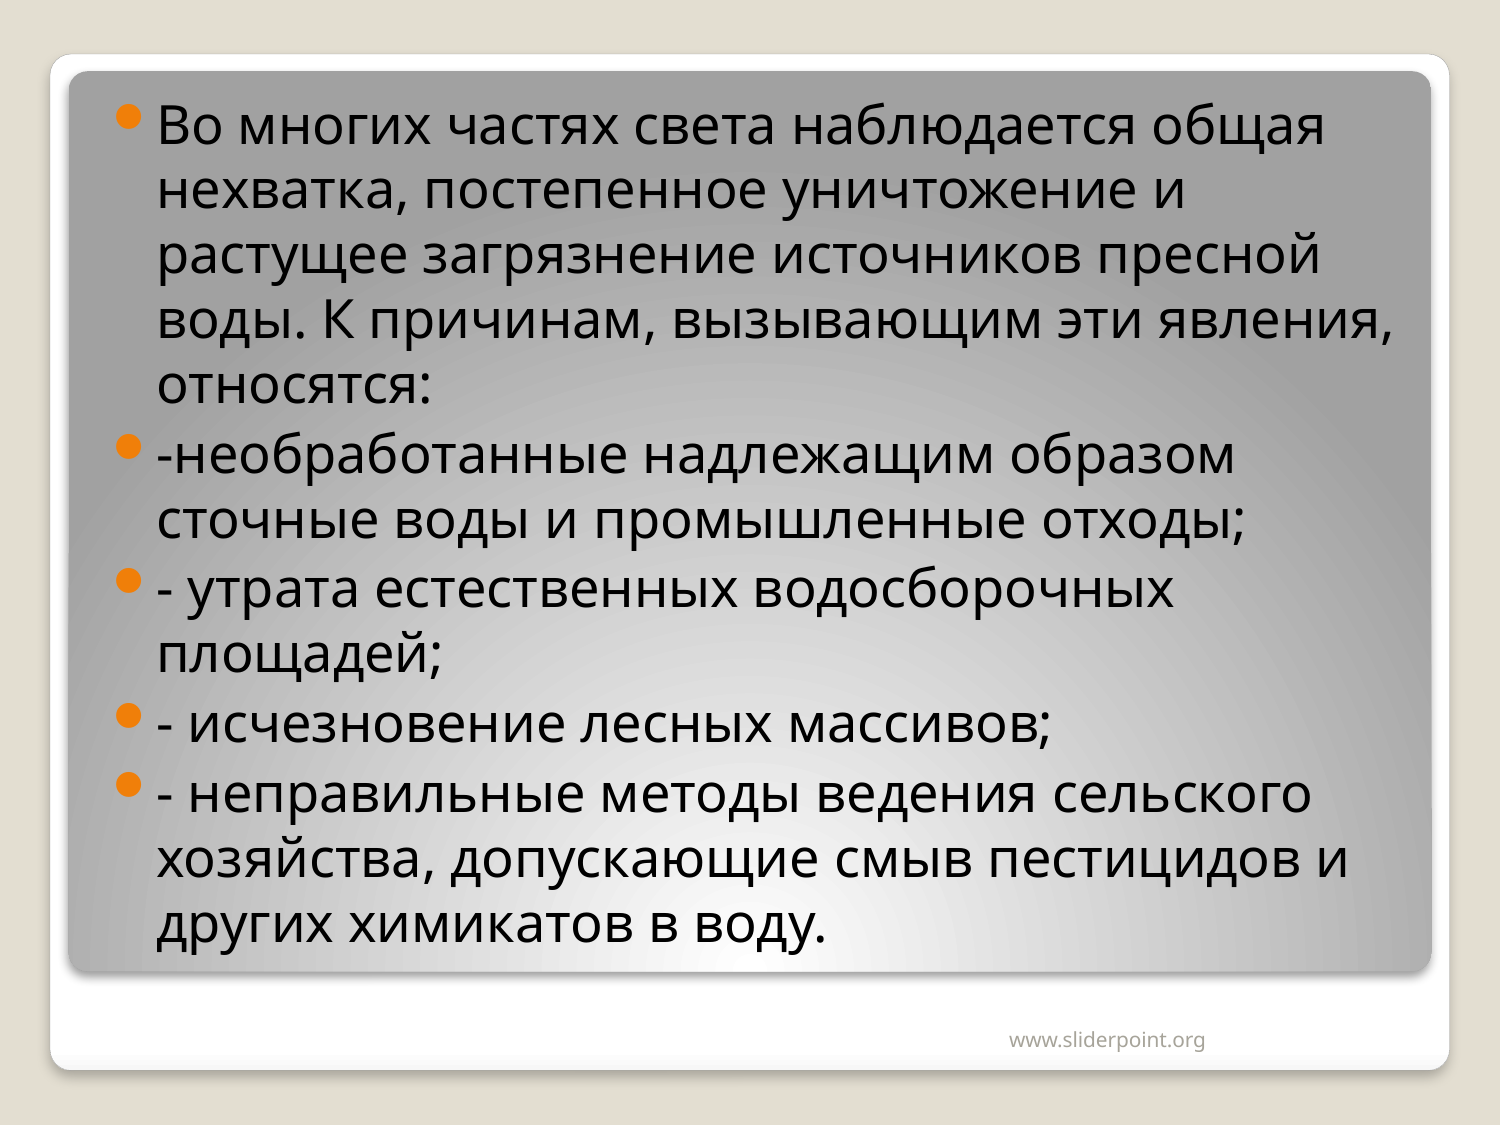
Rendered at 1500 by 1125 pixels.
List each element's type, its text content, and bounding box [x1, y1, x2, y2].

footer www.sliderpoint.org [994, 1002, 1370, 1063]
list Во многих частях света наблюдается общая нехватка, постепенное уничтожение и растущее загрязнение источников пресной воды. К причинам, вызывающим эти явления, относятся: -необработанные надлежащим образом сточные воды и промышленные отходы; - утрата естественных водосборочных площадей; - исчезновение лесных массивов; - неправильные методы ведения сельского хозяйства, допускающие смыв пестицидов и других химикатов в воду. [82, 75, 1425, 963]
